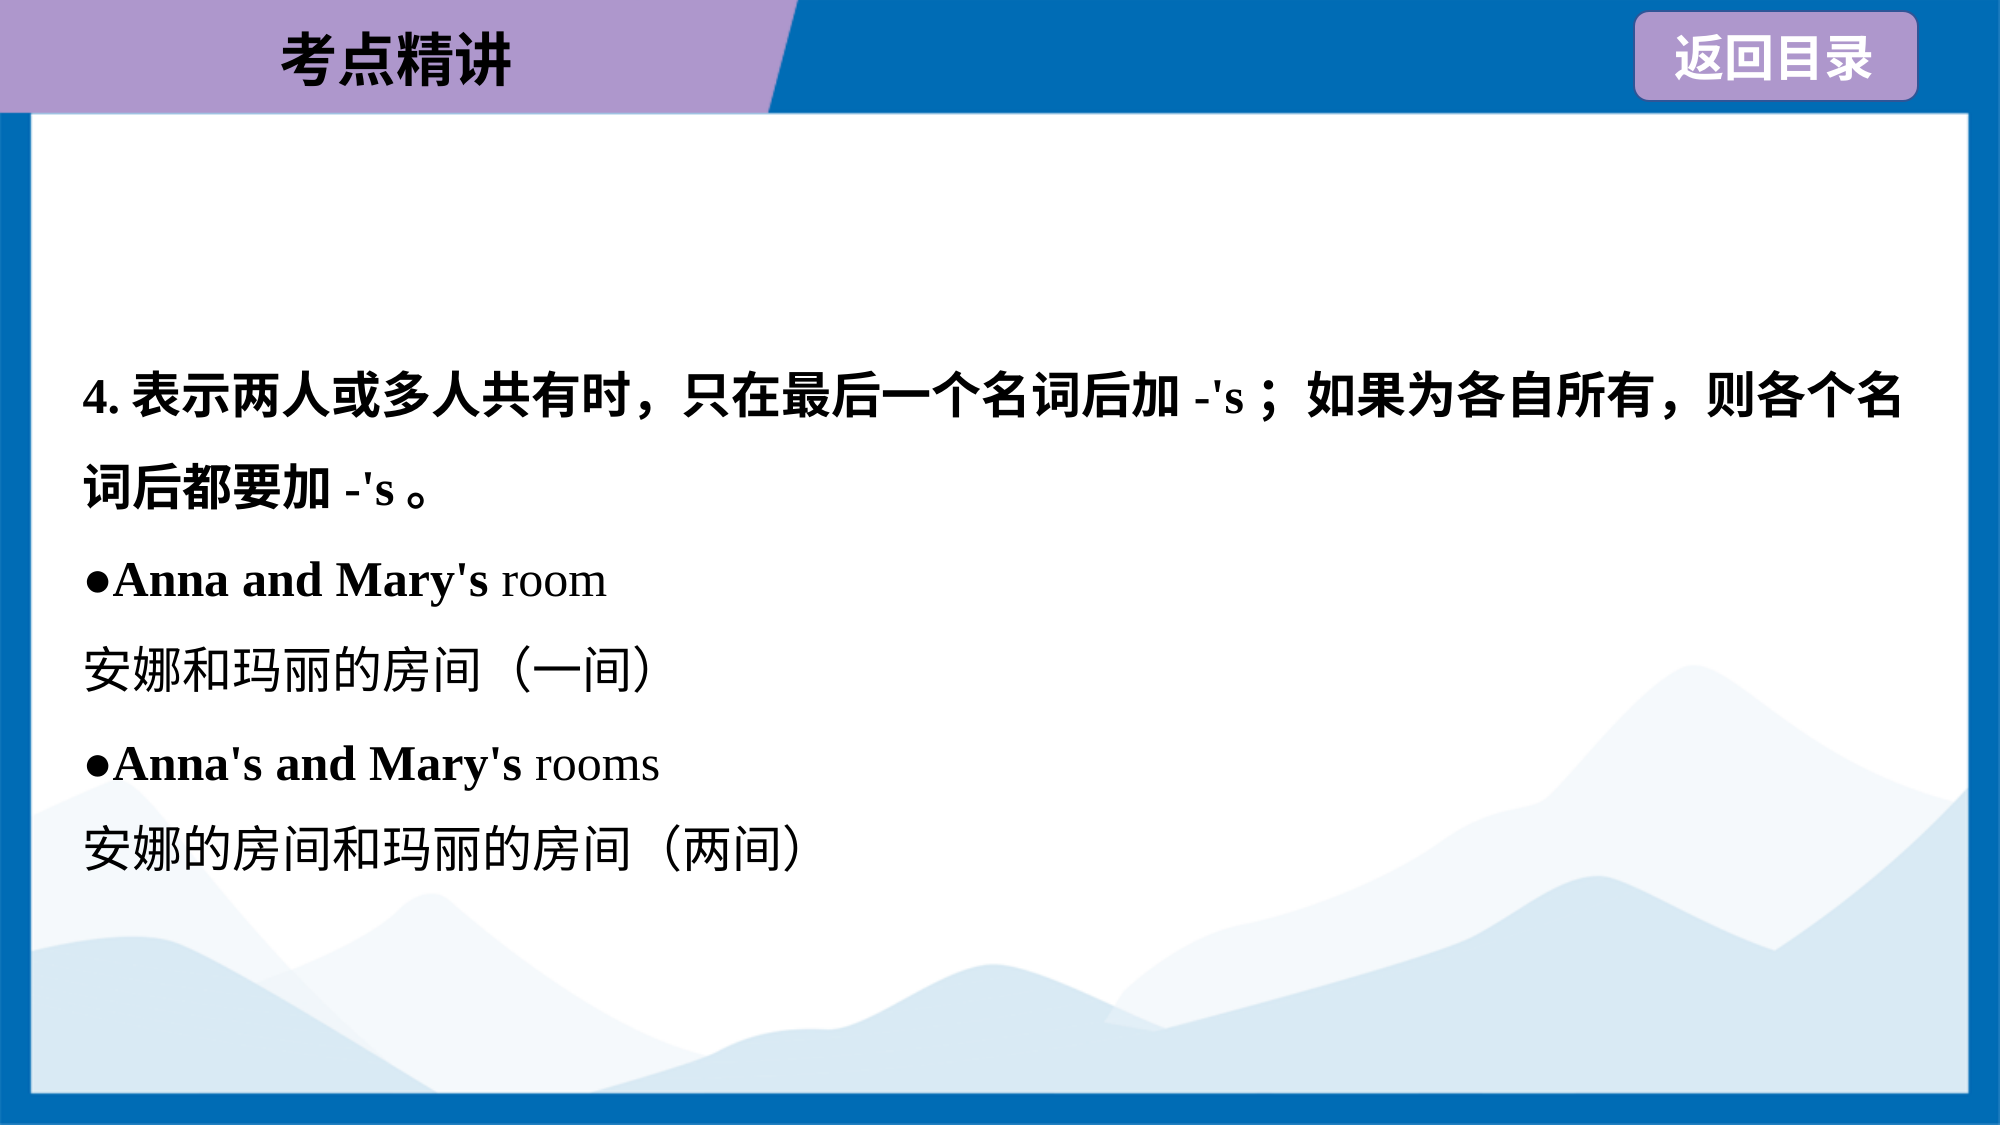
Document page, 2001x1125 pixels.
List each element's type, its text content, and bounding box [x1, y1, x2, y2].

text_box 4.表示两人或多人共有时，只在最后一个名词后加-'s；如果为各自所有，则各个名 词后都要加-'s。 ●Anna and Mary's room 安娜和玛丽的房间（一间） ●Anna's and Mary's rooms 安娜的房间和玛丽的房间（两间） [82, 331, 1917, 868]
picture [0, 0, 2000, 1125]
